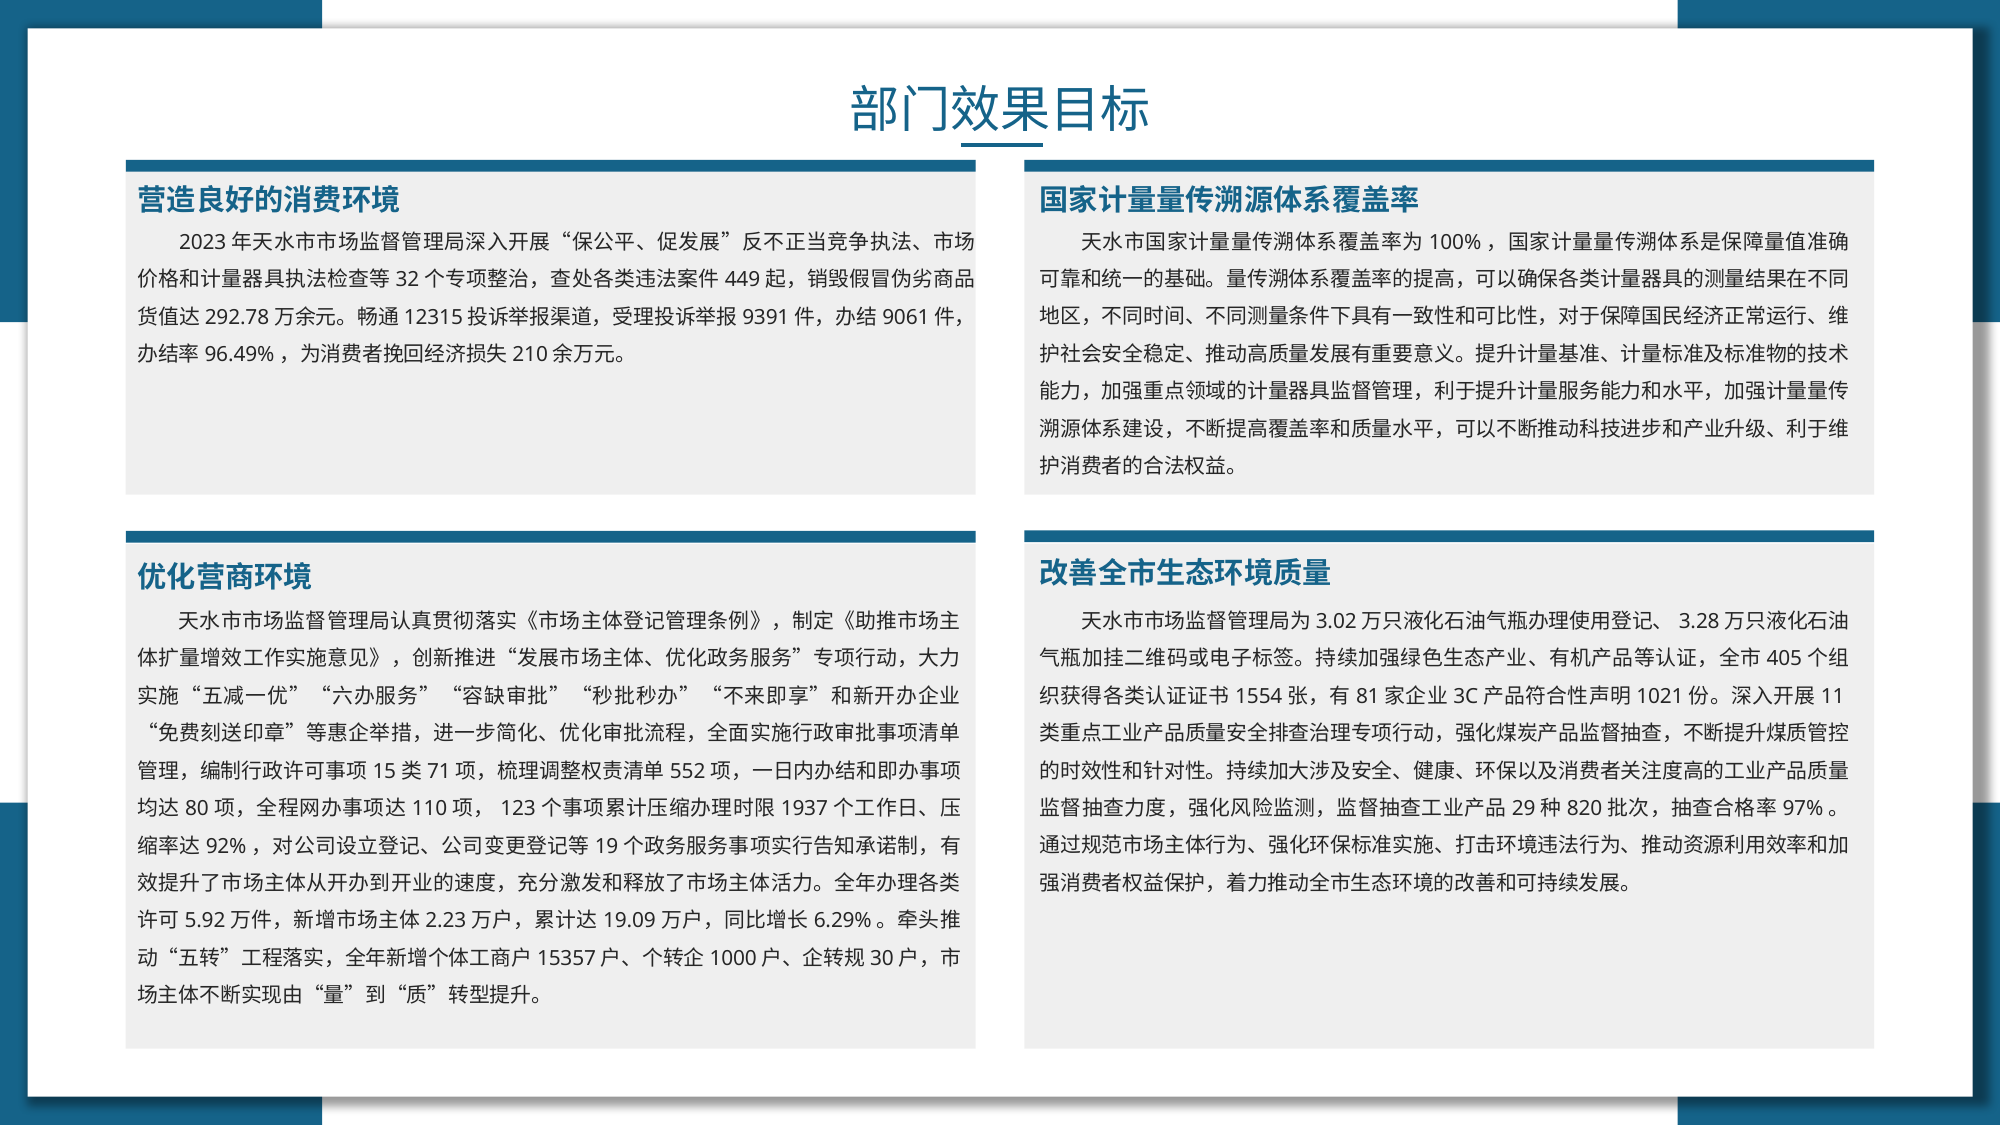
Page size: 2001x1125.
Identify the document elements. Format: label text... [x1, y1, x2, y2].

text_box 改善全市生态环境质量 [1039, 543, 1392, 590]
text_box 营造良好的消费环境 [137, 173, 462, 215]
text_box 优化营商环境 [137, 548, 490, 594]
text_box [1023, 159, 1875, 173]
text_box 天水市市场监督管理局认真贯彻落实《市场主体登记管理条例》，制定《助推市场主体扩量增效工作实施意见》，创新推进“发展市场主体、优化政务服务”专项行动，大力实施“五减一优”“六办服务”“容缺审批”“秒批秒办”“不来即享”和新开办企业“免费刻送印章”等惠企举措，进一步简化、优化审批流程，全面实施行政审批事项清单管理，编制行政许可事项15类71项，梳理调整权责清单552项，一日内办结和即办事项均达80项，全程网办事项达110项，123个事项累计压缩办理时限1937个工作日、压缩率达92%，对公司设立登记、公司变更登记等19个政务服务事项实行告知承诺制，有效提升了市场主体从开办到开业的速度，充分激发和释放了市场主体活力。全年办理各类许可5.92万件，新增市场主体2.23万户，累计达19.09万户，同比增长6.29%。牵头推动“五转”工程落实，全年新增个体工商户15357户、个转企1000户、企转规30户，市场主体不断实现由“量”到“质”转型提升。 [137, 595, 961, 1049]
text_box 天水市市场监督管理局为3.02万只液化石油气瓶办理使用登记、3.28万只液化石油气瓶加挂二维码或电子标签。持续加强绿色生态产业、有机产品等认证，全市405个组织获得各类认证证书1554张，有81家企业3C产品符合性声明1021份。深入开展11类重点工业产品质量安全排查治理专项行动，强化煤炭产品监督抽查，不断提升煤质管控的时效性和针对性。持续加大涉及安全、健康、环保以及消费者关注度高的工业产品质量监督抽查力度，强化风险监测，监督抽查工业产品29种820批次，抽查合格率97%。通过规范市场主体行为、强化环保标准实施、打击环境违法行为、推动资源利用效率和加强消费者权益保护，着力推动全市生态环境的改善和可持续发展。 [1039, 594, 1850, 1049]
text_box [125, 173, 977, 496]
text_box [125, 544, 977, 1050]
text_box 2023年天水市市场监督管理局深入开展“保公平、促发展”反不正当竞争执法、市场价格和计量器具执法检查等32个专项整治，查处各类违法案件449起，销毁假冒伪劣商品货值达292.78万余元。畅通12315投诉举报渠道，受理投诉举报9391件，办结9061件，办结率96.49%，为消费者挽回经济损失210余万元。 [137, 215, 976, 487]
text_box [1023, 543, 1875, 1050]
text_box 部门效果目标 [821, 69, 1179, 145]
text_box [1023, 529, 1875, 543]
text_box 国家计量量传溯源体系覆盖率 [1039, 173, 1473, 216]
text_box 天水市国家计量量传溯体系覆盖率为100%，国家计量量传溯体系是保障量值准确可靠和统一的基础。量传溯体系覆盖率的提高，可以确保各类计量器具的测量结果在不同地区，不同时间、不同测量条件下具有一致性和可比性，对于保障国民经济正常运行、维护社会安全稳定、推动高质量发展有重要意义。提升计量基准、计量标准及标准物的技术能力，加强重点领域的计量器具监督管理，利于提升计量服务能力和水平，加强计量量传溯源体系建设，不断提高覆盖率和质量水平，可以不断推动科技进步和产业升级、利于维护消费者的合法权益。 [1039, 215, 1850, 487]
text_box [125, 530, 977, 544]
text_box [125, 159, 977, 173]
text_box [1023, 173, 1875, 496]
